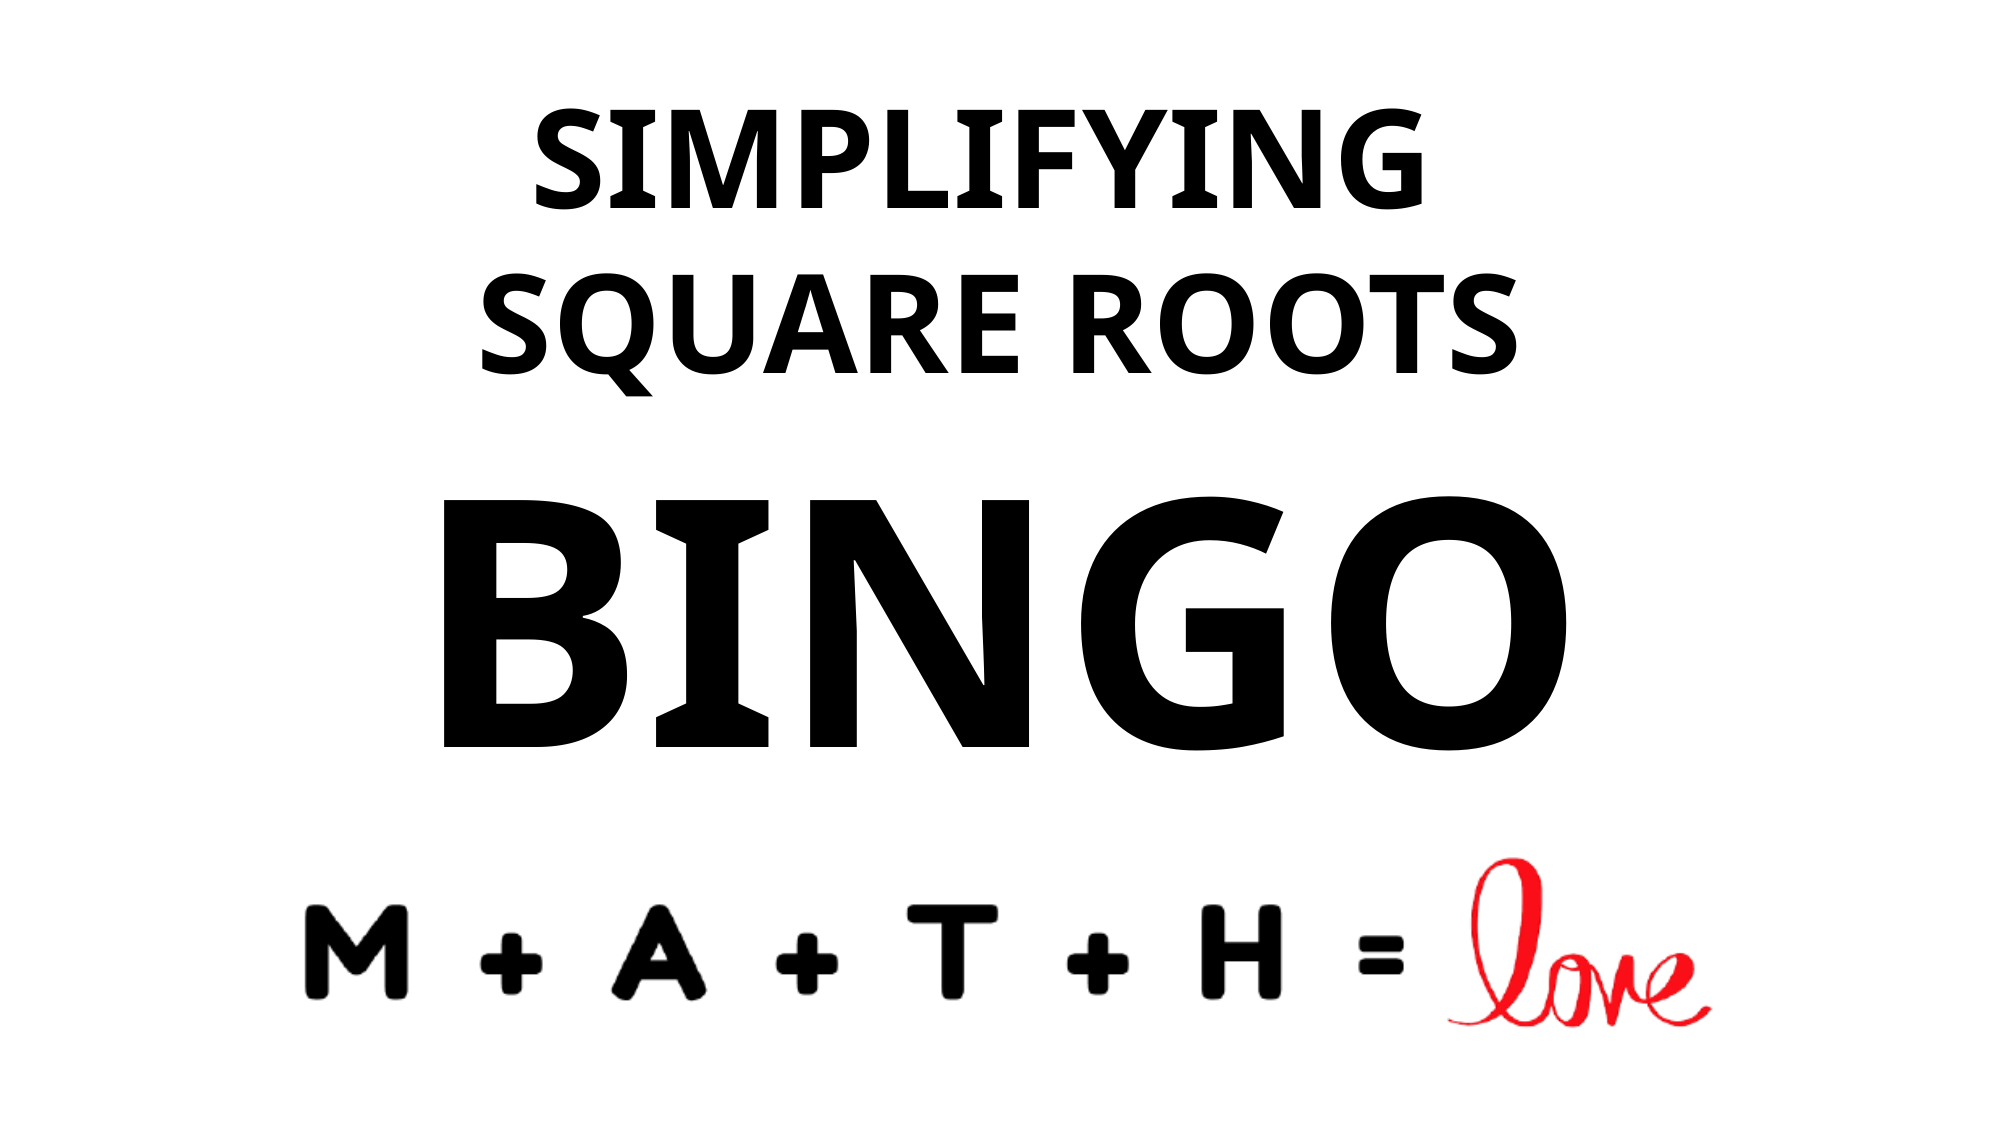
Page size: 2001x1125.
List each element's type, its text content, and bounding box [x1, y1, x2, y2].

picture [252, 847, 1748, 1046]
text_box SIMPLIFYING SQUARE ROOTS BINGO [352, 64, 1648, 824]
